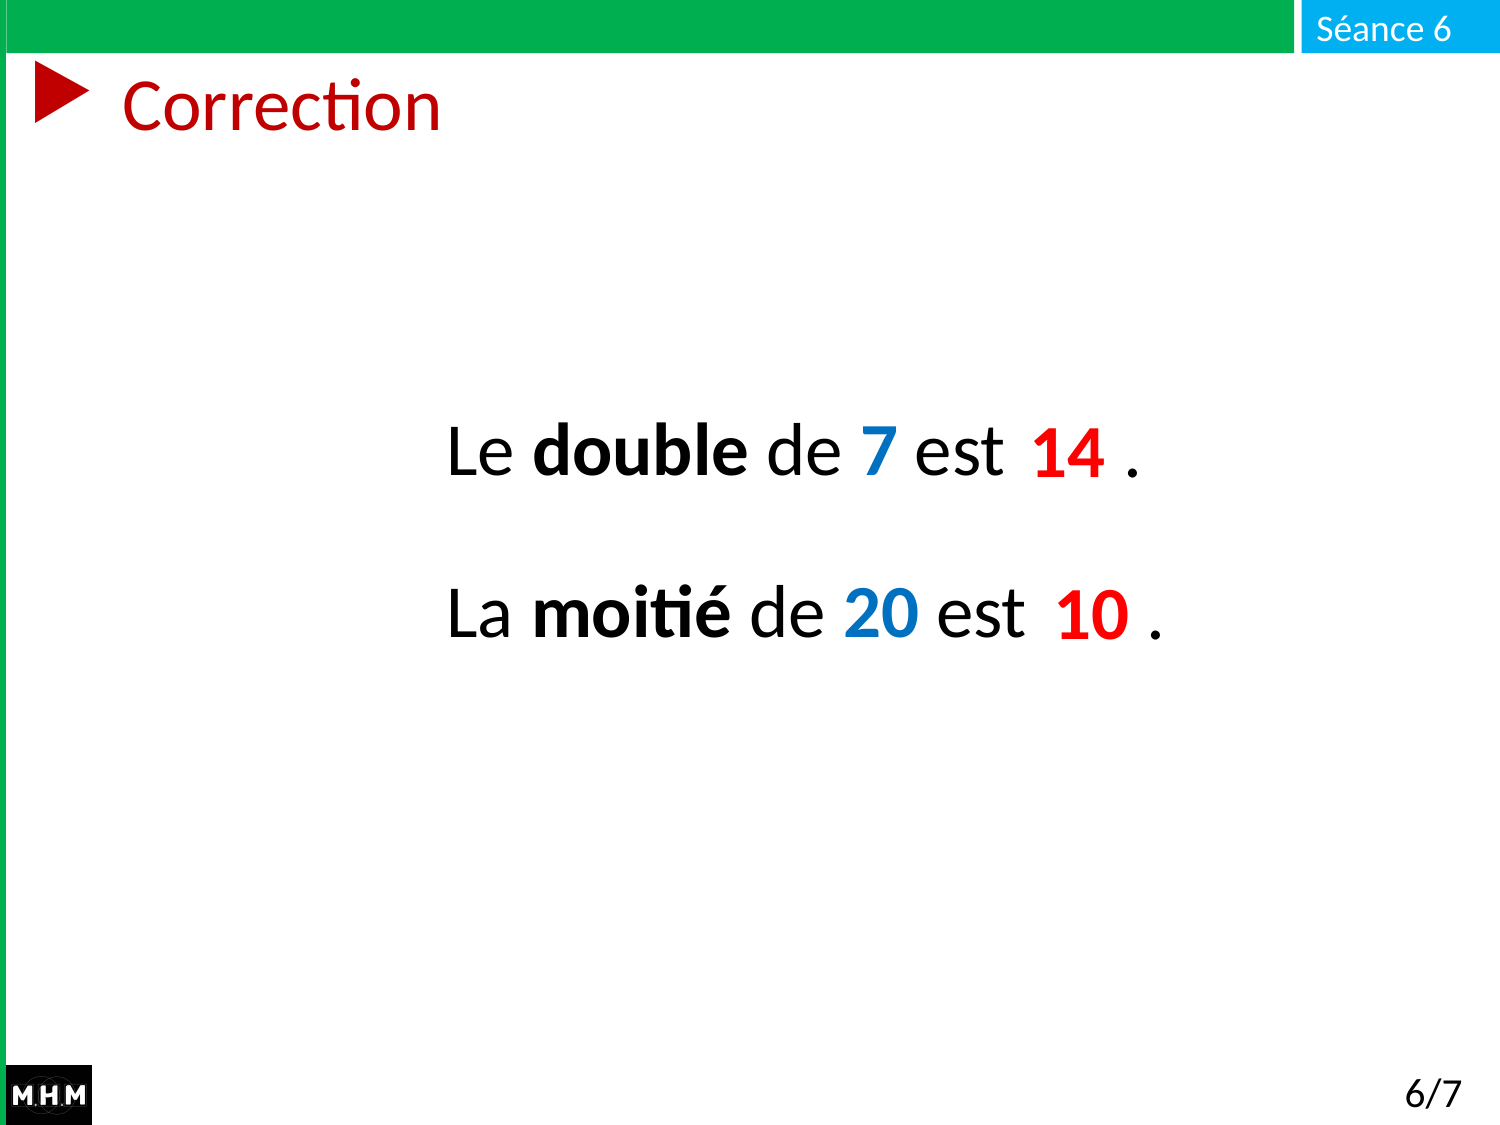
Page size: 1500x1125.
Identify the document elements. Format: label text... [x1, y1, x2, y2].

text_box Le double de 7 est … La moitié de 20 est … [431, 386, 1120, 679]
picture [6, 1065, 92, 1125]
text_box 14 . [1002, 400, 1170, 507]
title Correction [13, 58, 1397, 154]
text_box 10 . [1034, 562, 1185, 669]
text_box 6/7 [1389, 1064, 1500, 1125]
